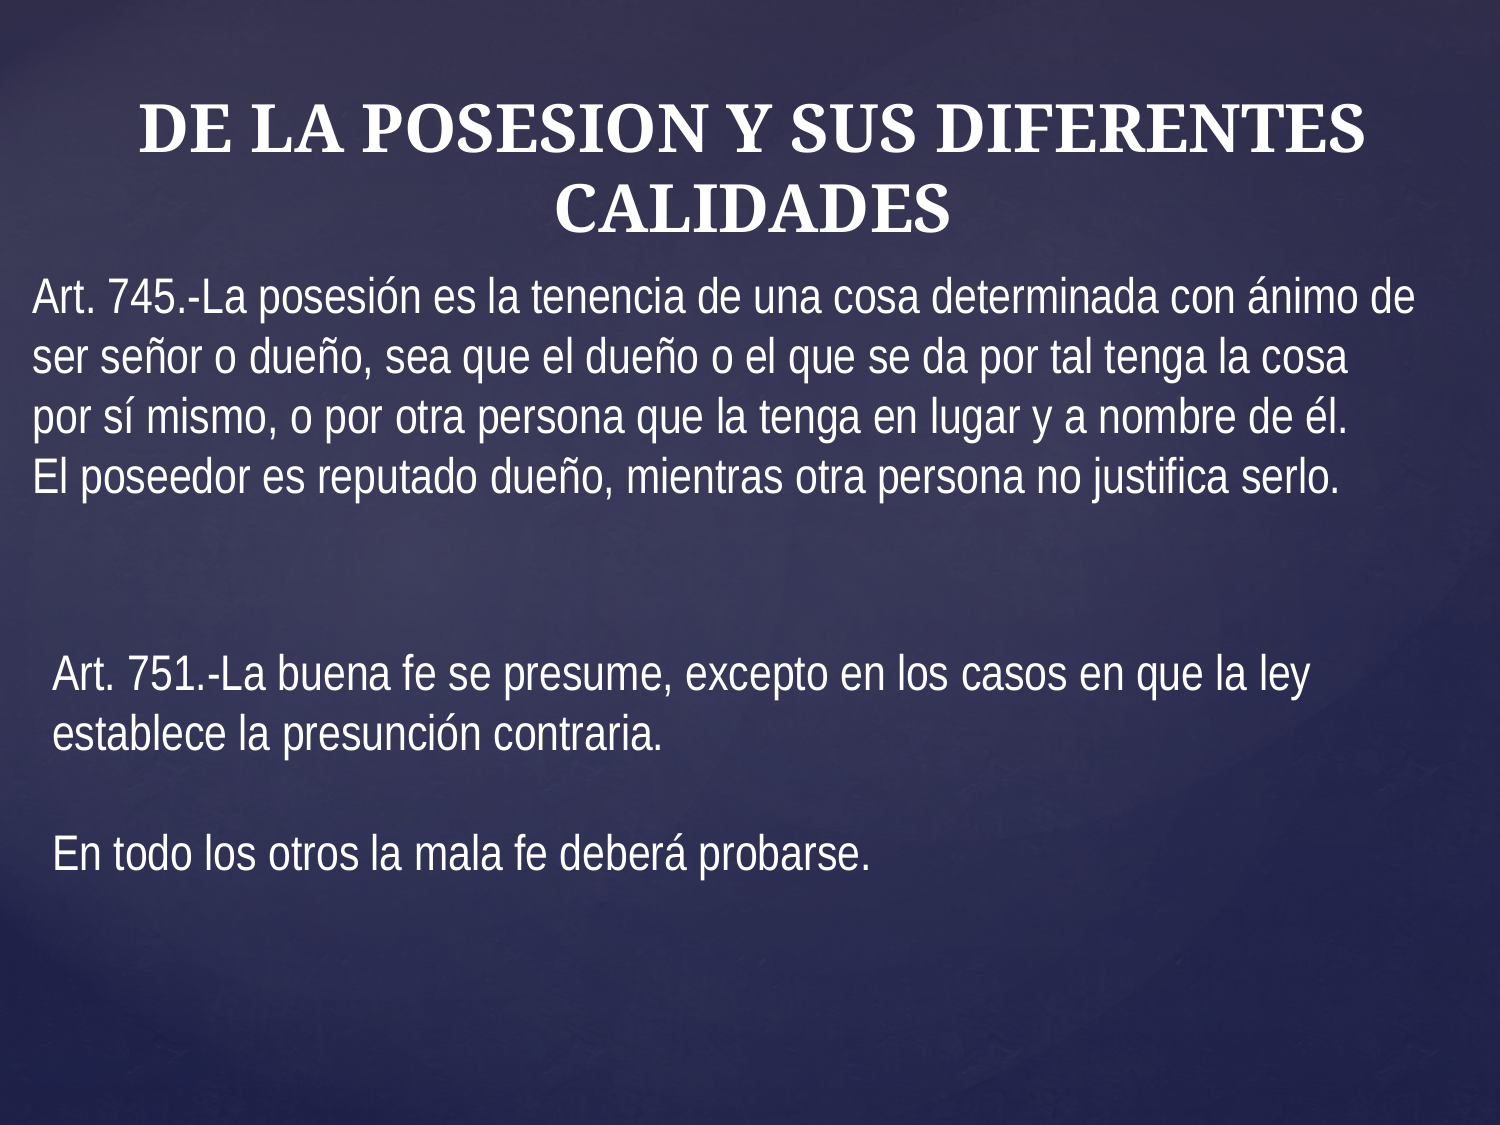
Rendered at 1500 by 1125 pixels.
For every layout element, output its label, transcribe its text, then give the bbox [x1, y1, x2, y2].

text_box DE LA POSESION Y SUS DIFERENTES CALIDADES [35, 78, 1471, 253]
text_box Art. 751.-La buena fe se presume, excepto en los casos en que la ley establece la presunción contraria. En todo los otros la mala fe deberá probarse. [37, 633, 1435, 889]
text_box Art. 745.-La posesión es la tenencia de una cosa determinada con ánimo de ser señor o dueño, sea que el dueño o el que se da por tal tenga la cosa por sí mismo, o por otra persona que la tenga en lugar y a nombre de él. El poseedor es reputado dueño, mientras otra persona no justifica serlo. [18, 256, 1436, 512]
